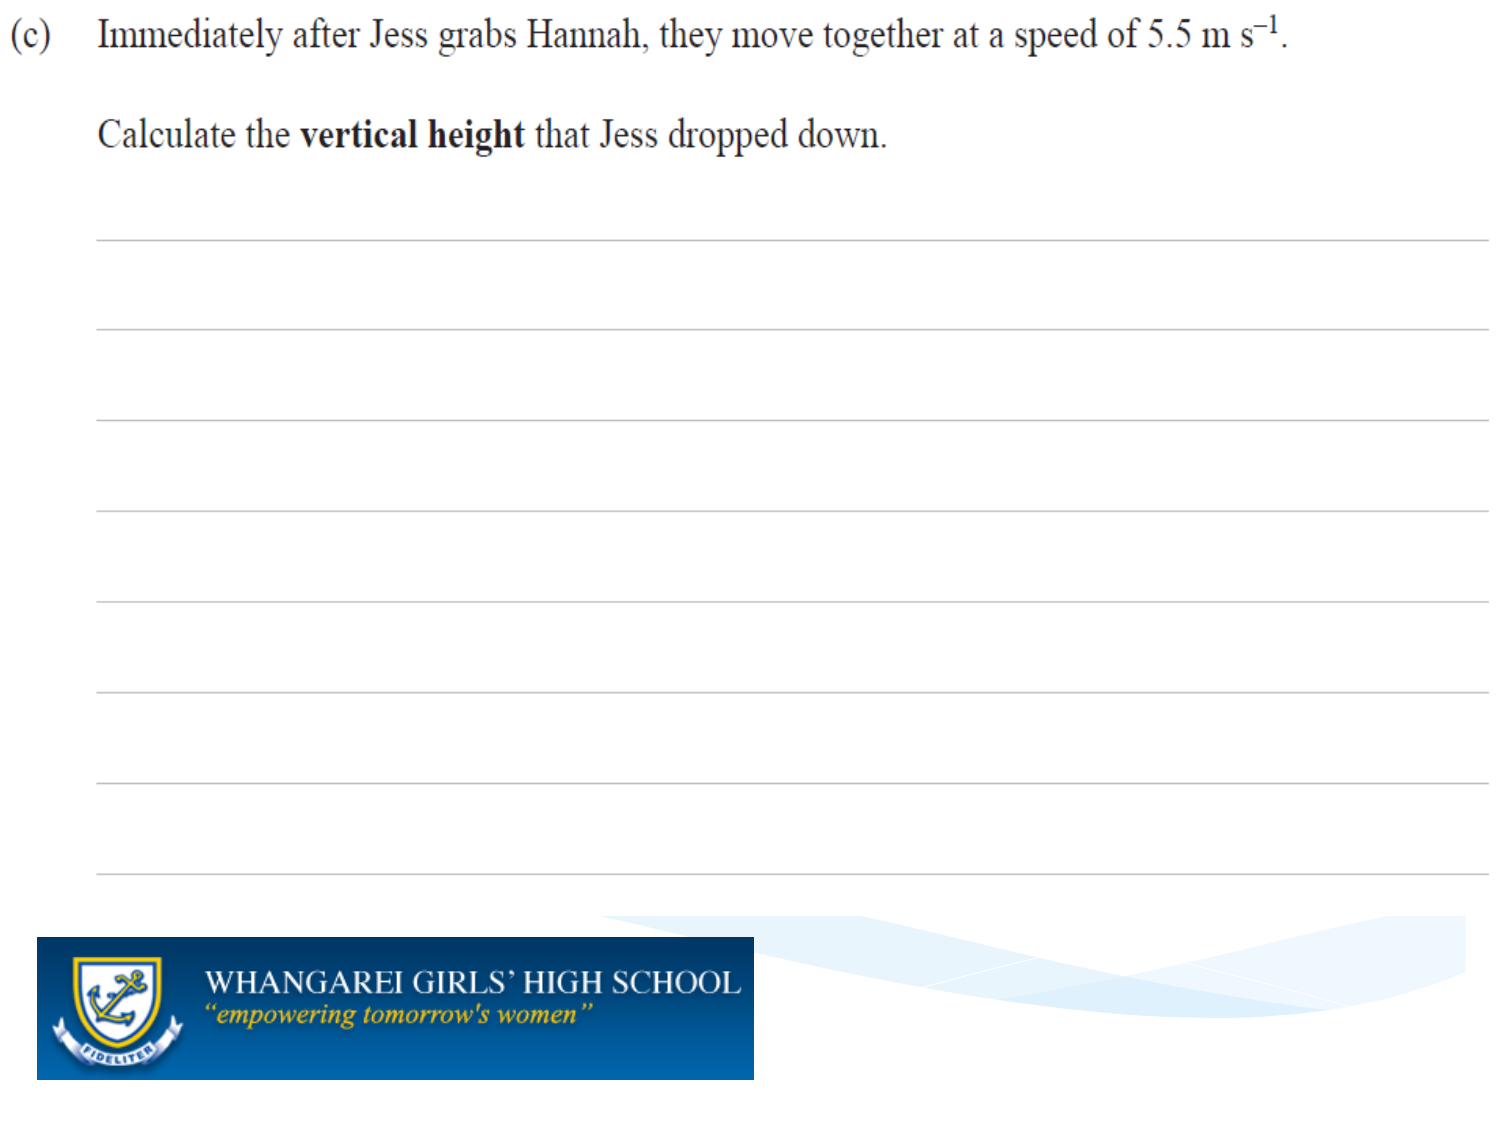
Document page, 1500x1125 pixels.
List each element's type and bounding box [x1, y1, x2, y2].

picture [0, 0, 1500, 916]
picture [37, 937, 754, 1080]
